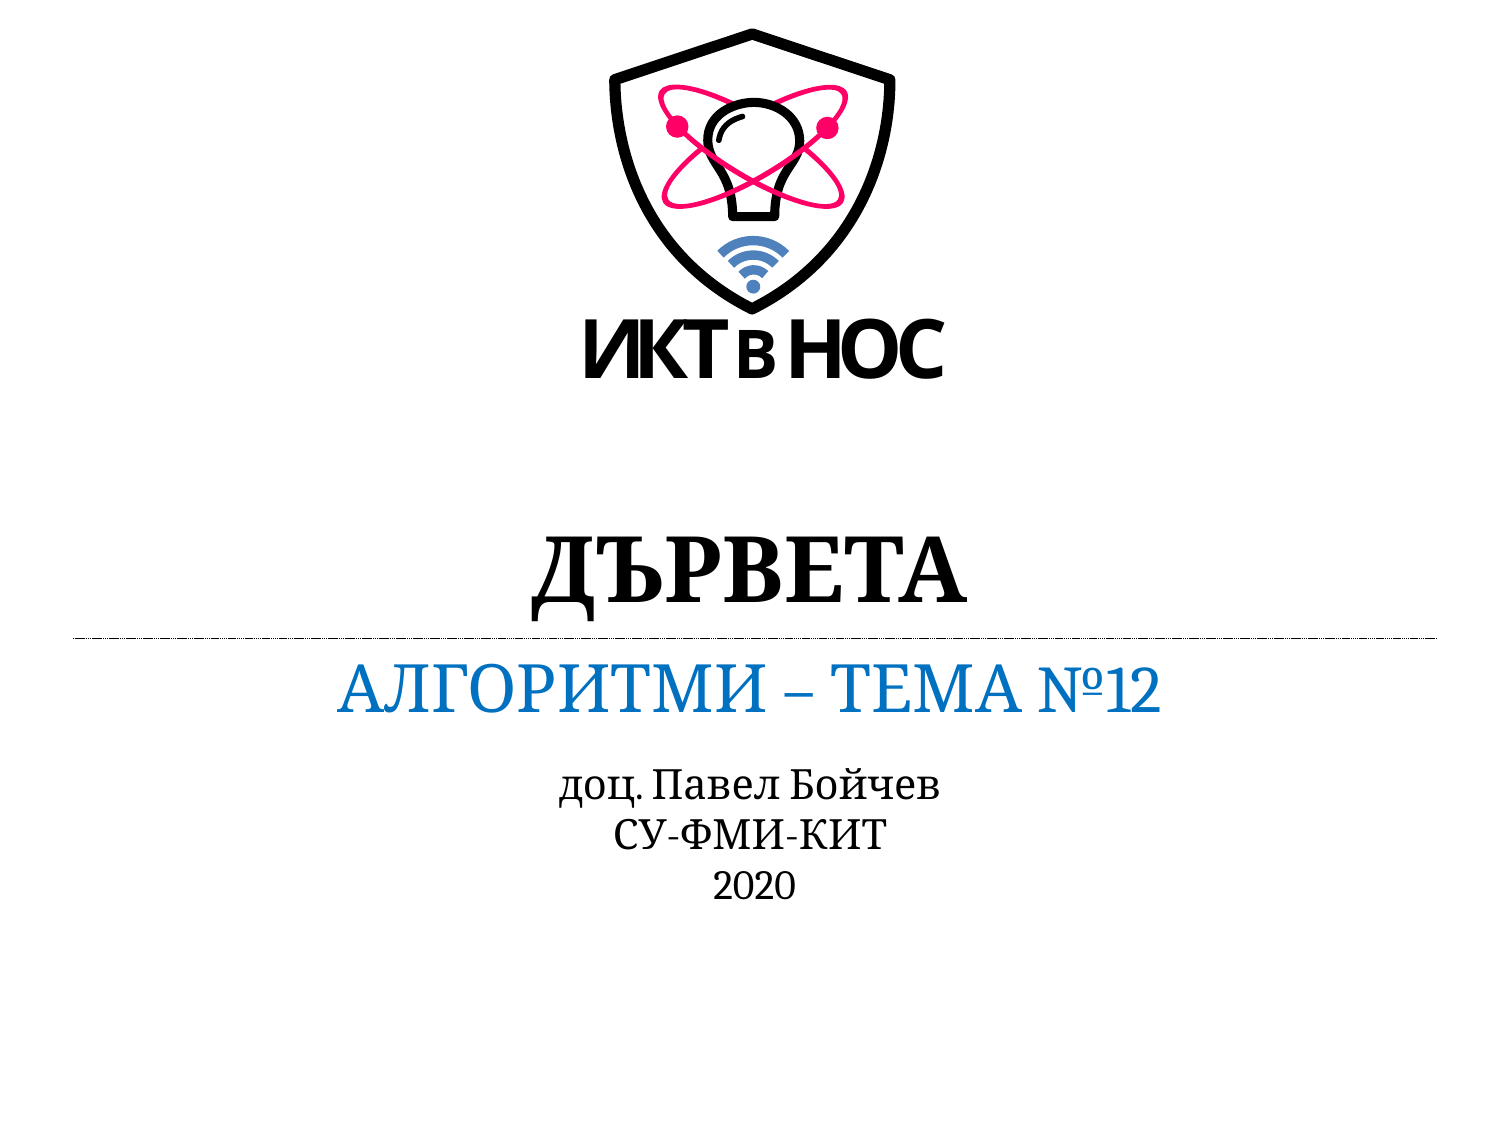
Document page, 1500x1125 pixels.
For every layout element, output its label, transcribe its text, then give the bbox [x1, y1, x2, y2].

title Дървета [0, 384, 1500, 632]
subtitle Алгоритми – тема №12 [0, 635, 1500, 754]
